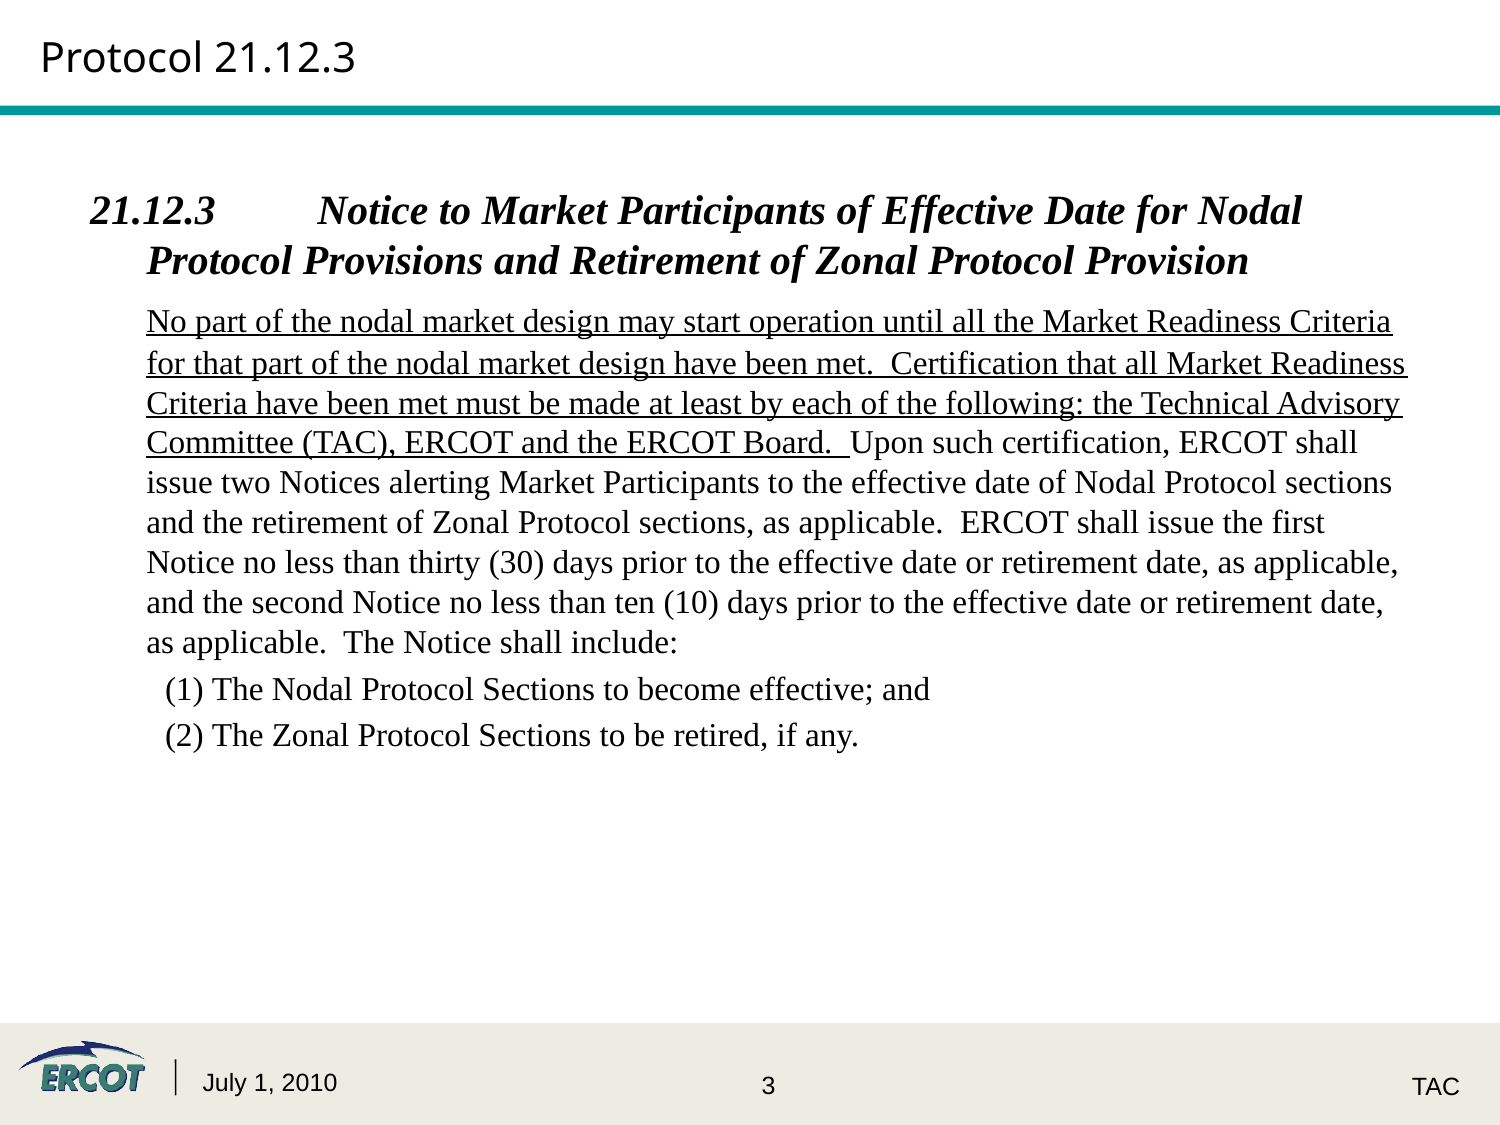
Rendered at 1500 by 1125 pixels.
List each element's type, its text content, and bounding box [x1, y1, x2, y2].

picture [10, 1031, 151, 1111]
list 21.12.3 Notice to Market Participants of Effective Date for Nodal Protocol Provisions and Retirement of Zonal Protocol Provision No part of the nodal market design may start operation until all the Market Readiness Criteria for that part of the nodal market design have been met. Certification that all Market Readiness Criteria have been met must be made at least by each of the following: the Technical Advisory Committee (TAC), ERCOT and the ERCOT Board. Upon such certification, ERCOT shall issue two Notices alerting Market Participants to the effective date of Nodal Protocol sections and the retirement of Zonal Protocol sections, as applicable. ERCOT shall issue the first Notice no less than thirty (30) days prior to the effective date or retirement date, as applicable, and the second Notice no less than ten (10) days prior to the effective date or retirement date, as applicable. The Notice shall include: (1) The Nodal Protocol Sections to become effective; and (2) The Zonal Protocol Sections to be retired, if any. [74, 174, 1426, 951]
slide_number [187, 1059, 538, 1125]
title Protocol 21.12.3 [24, 0, 1451, 113]
footer TAC [1049, 1062, 1476, 1125]
